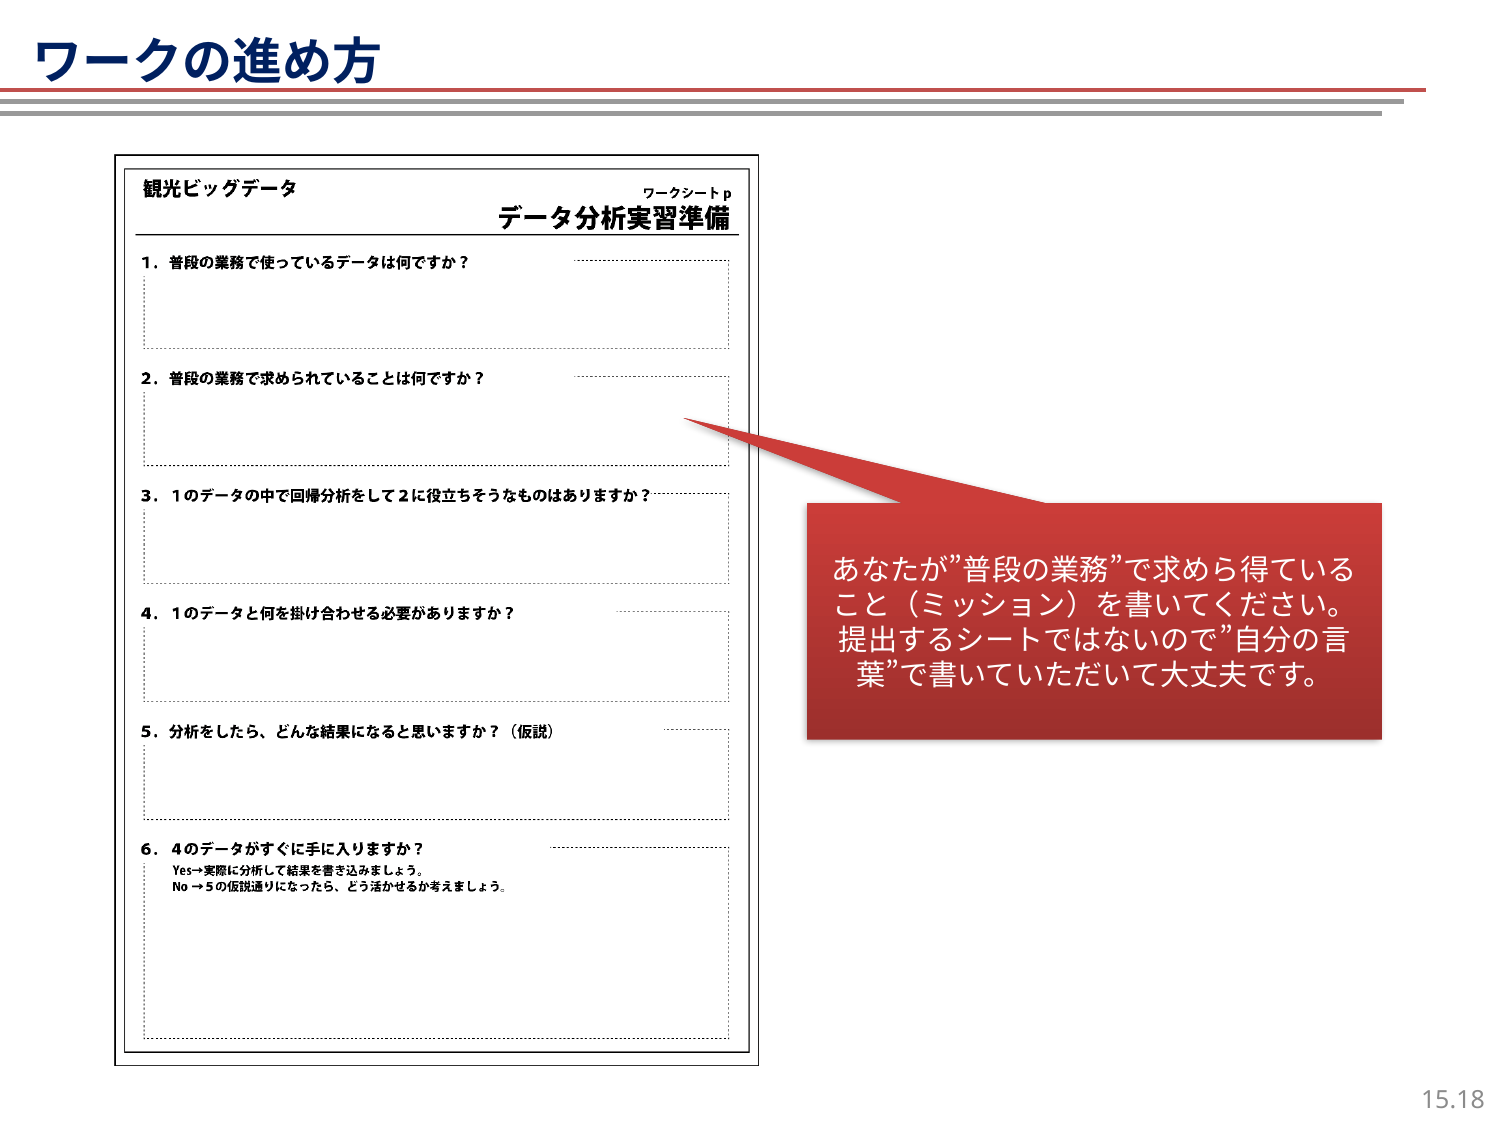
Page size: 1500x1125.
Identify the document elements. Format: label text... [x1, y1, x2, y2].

picture [113, 153, 759, 1066]
slide_number 17 [1381, 1065, 1500, 1125]
text_box ワークの進め方 [17, 21, 1459, 151]
text_box あなたが”普段の業務”で求めら得ていること（ミッション）を書いてください。 提出するシートではないので”自分の言葉”で書いていただいて大丈夫です。 [762, 436, 1382, 740]
